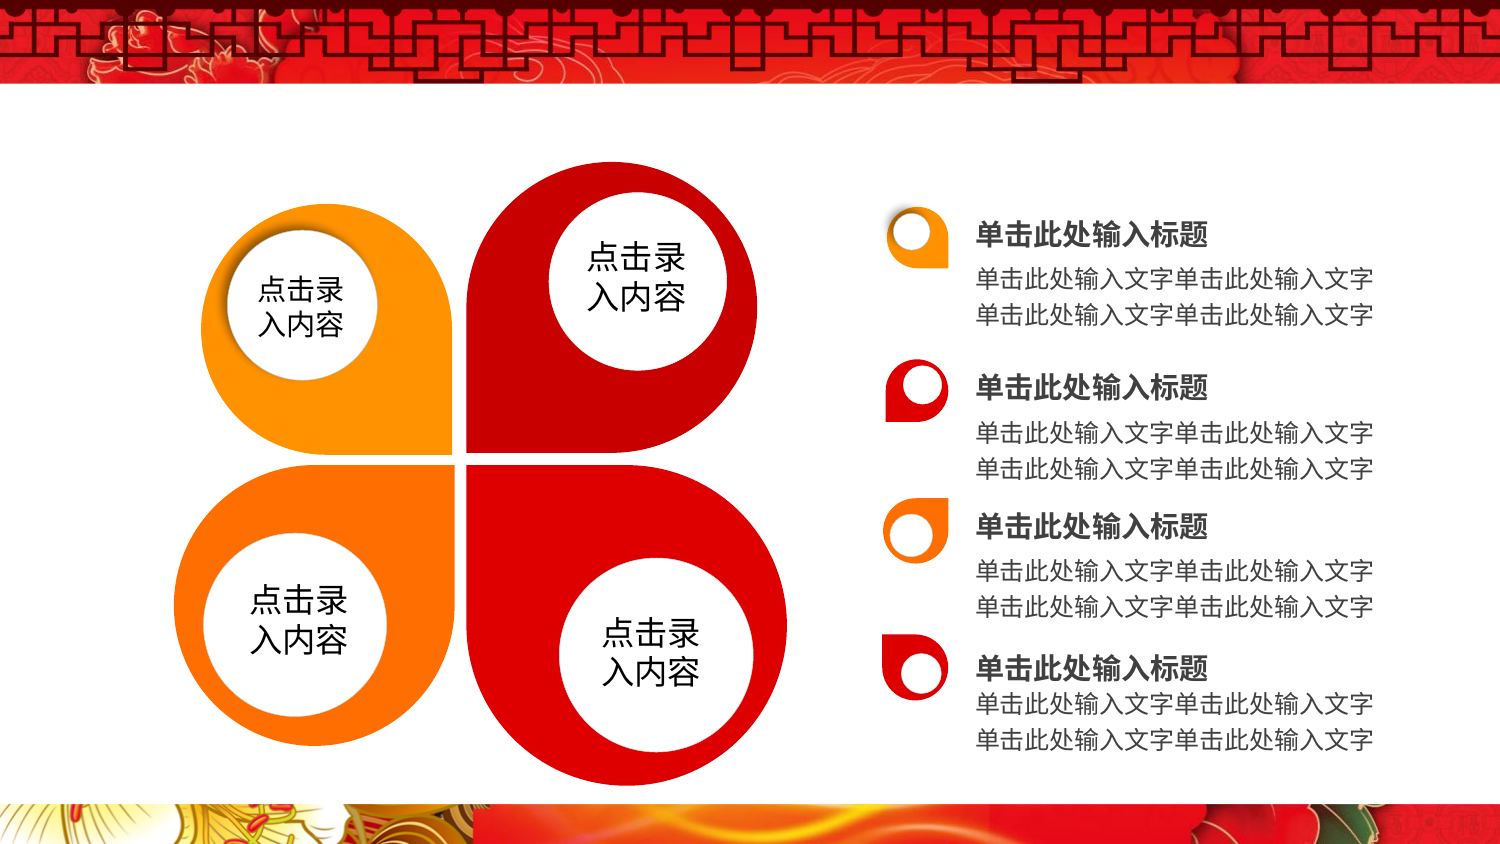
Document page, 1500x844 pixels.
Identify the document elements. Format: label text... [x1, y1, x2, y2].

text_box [886, 206, 949, 269]
text_box 单击此处输入标题 [975, 492, 1386, 552]
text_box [466, 465, 787, 786]
picture [0, 0, 1500, 83]
text_box 单击此处输入文字单击此处输入文字 单击此处输入文字单击此处输入文字 [960, 403, 1495, 527]
picture [0, 805, 1500, 844]
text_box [882, 634, 949, 701]
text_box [883, 498, 949, 564]
text_box 单击此处输入文字单击此处输入文字 单击此处输入文字单击此处输入文字 [960, 250, 1495, 373]
text_box 单击此处输入文字单击此处输入文字 单击此处输入文字单击此处输入文字 [960, 542, 1495, 665]
text_box 单击此处输入标题 [975, 354, 1386, 414]
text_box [466, 161, 758, 453]
text_box 单击此处输入标题 [975, 634, 1386, 694]
text_box 单击此处输入文字单击此处输入文字 单击此处输入文字单击此处输入文字 [960, 675, 1495, 799]
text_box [885, 359, 949, 422]
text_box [200, 203, 452, 455]
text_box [173, 465, 455, 746]
text_box 单击此处输入标题 [975, 200, 1386, 260]
